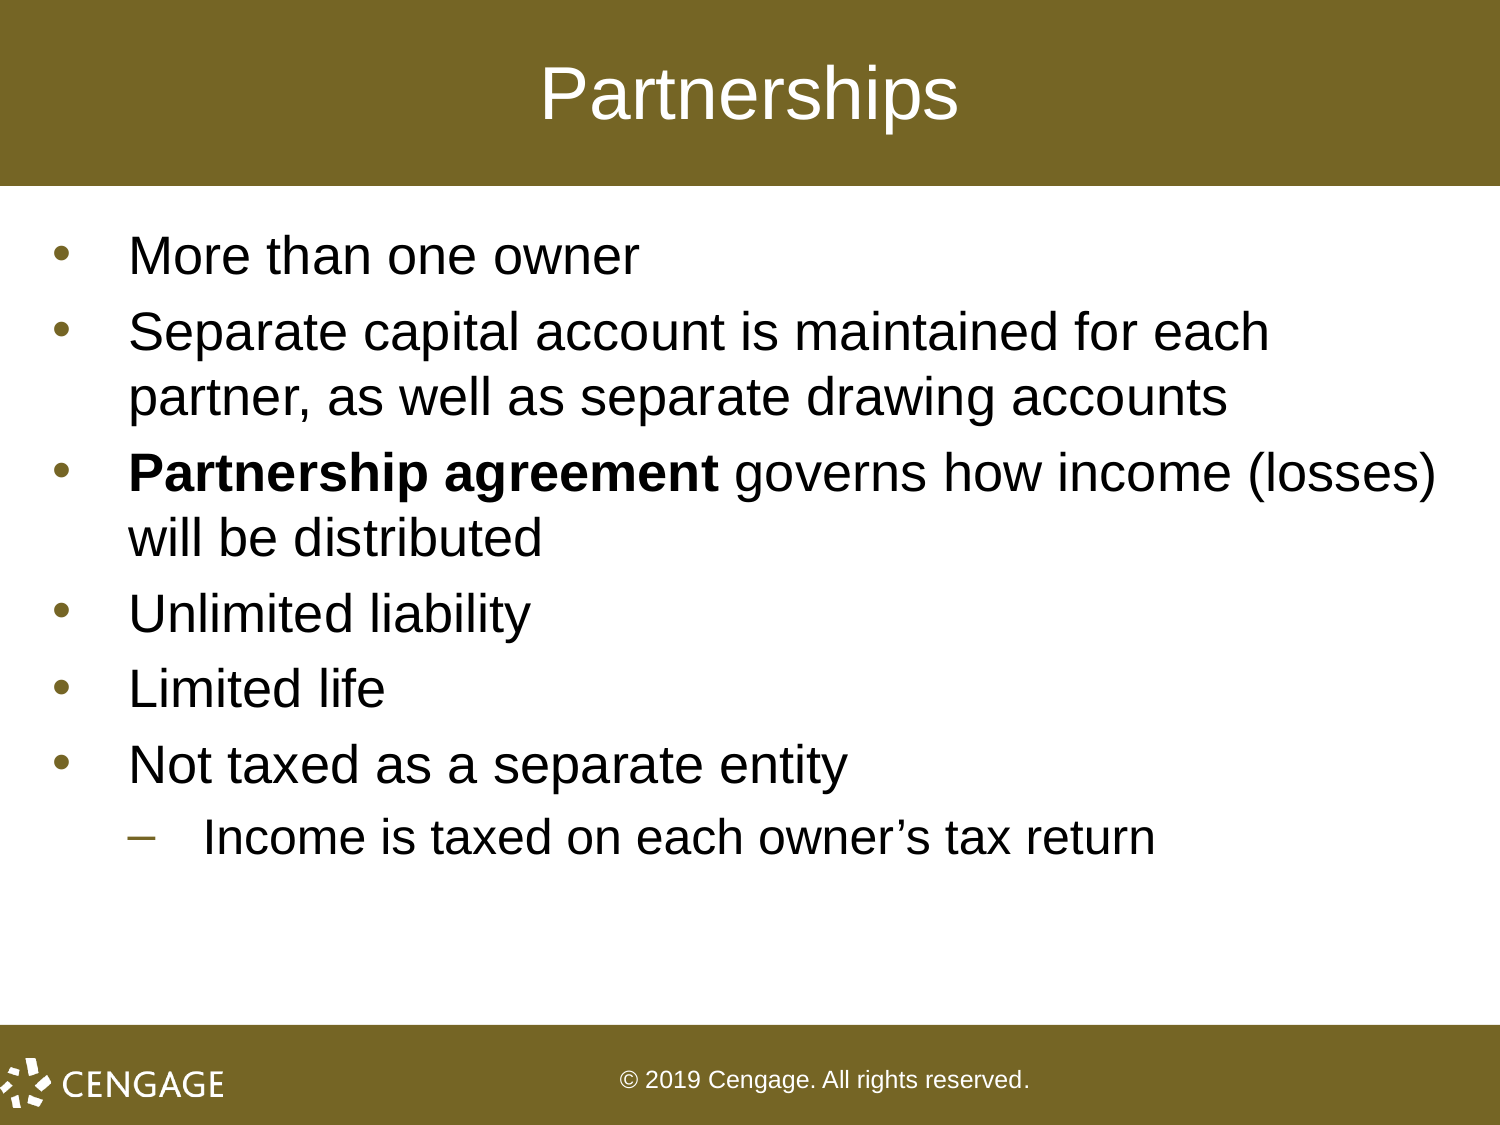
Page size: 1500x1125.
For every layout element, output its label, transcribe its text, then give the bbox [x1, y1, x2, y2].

picture [0, 1058, 223, 1108]
list More than one owner Separate capital account is maintained for each partner, as well as separate drawing accounts Partnership agreement governs how income (losses) will be distributed Unlimited liability Limited life Not taxed as a separate entity Income is taxed on each owner’s tax return [37, 212, 1475, 982]
title Partnerships [7, 4, 1493, 175]
